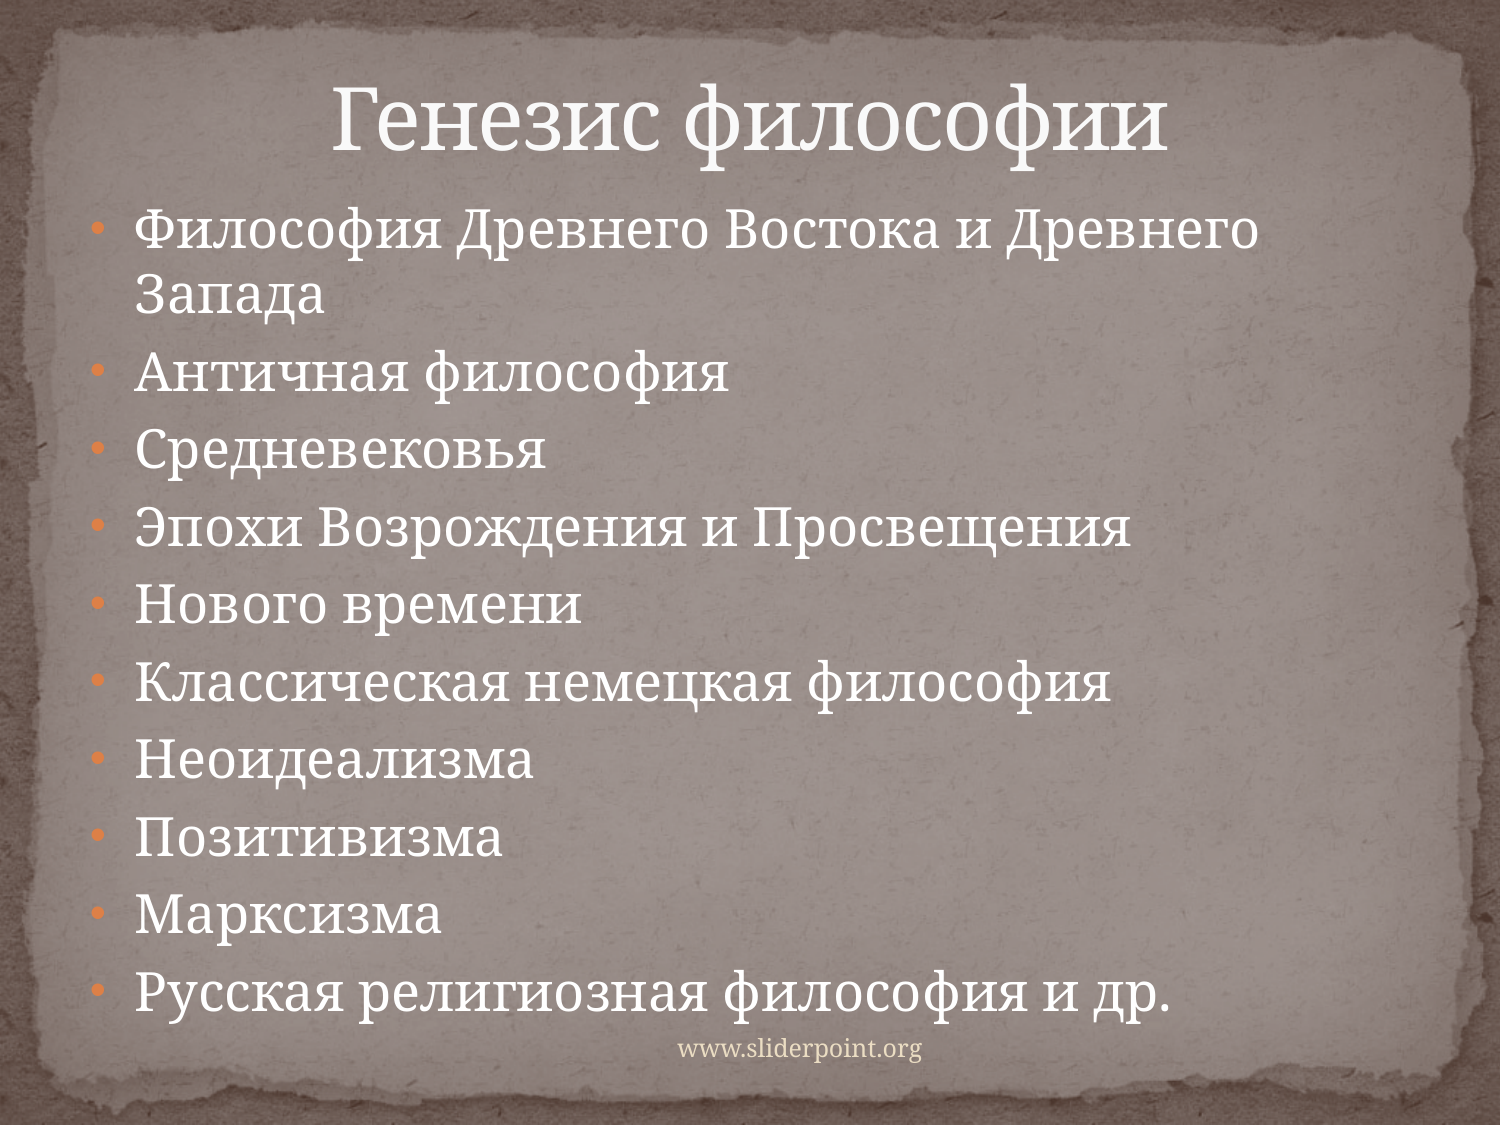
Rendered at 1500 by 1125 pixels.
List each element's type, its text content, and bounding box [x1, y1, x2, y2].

footer www.sliderpoint.org [350, 1017, 938, 1081]
title Генезис философии [74, 24, 1425, 176]
list Философия Древнего Востока и Древнего Запада Античная философия Средневековья Эпохи Возрождения и Просвещения Нового времени Классическая немецкая философия Неоидеализма Позитивизма Марксизма Русская религиозная философия и др. [75, 187, 1425, 1000]
